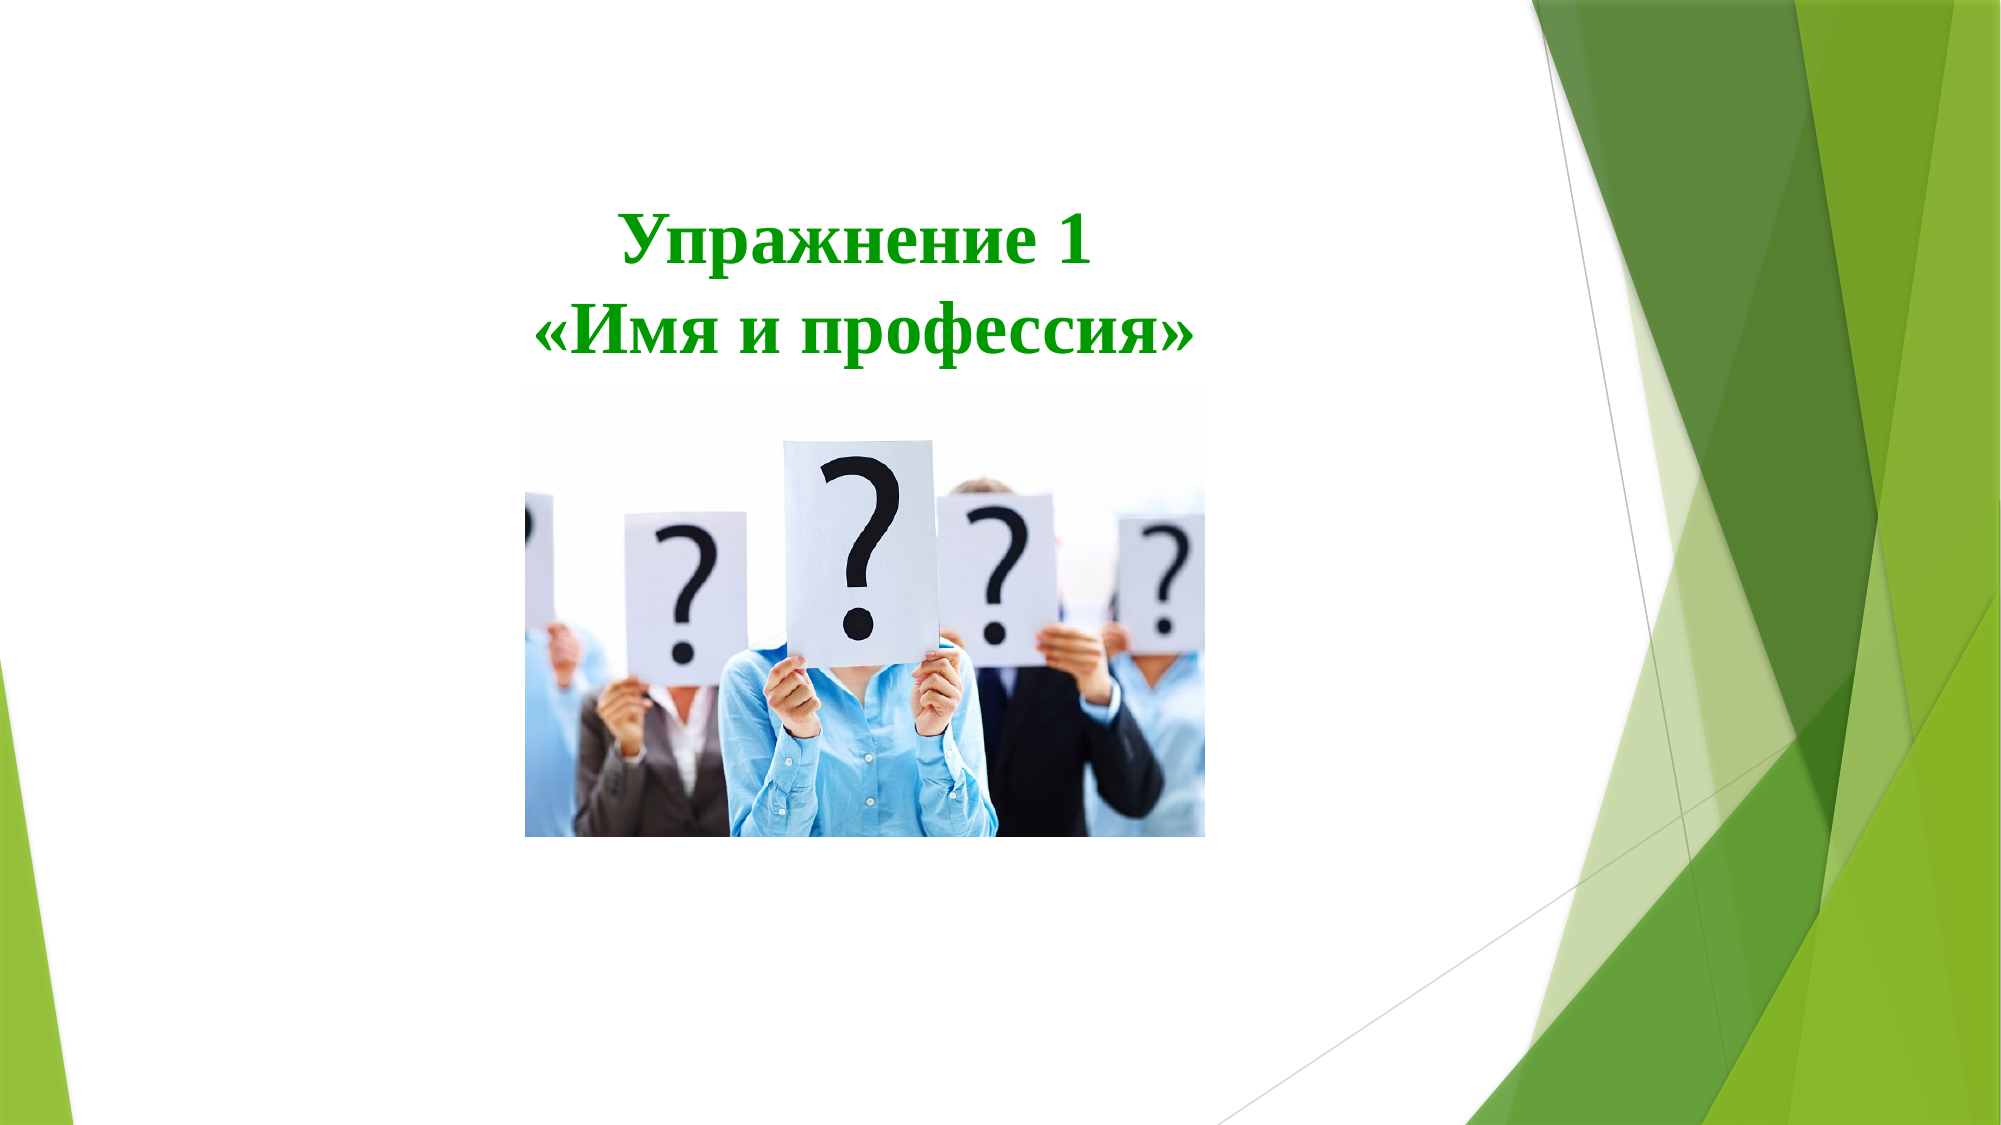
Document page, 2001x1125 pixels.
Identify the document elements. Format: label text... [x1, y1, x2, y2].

picture [524, 384, 1205, 838]
text_box Упражнение 1 «Имя и профессия» [385, 181, 1344, 437]
